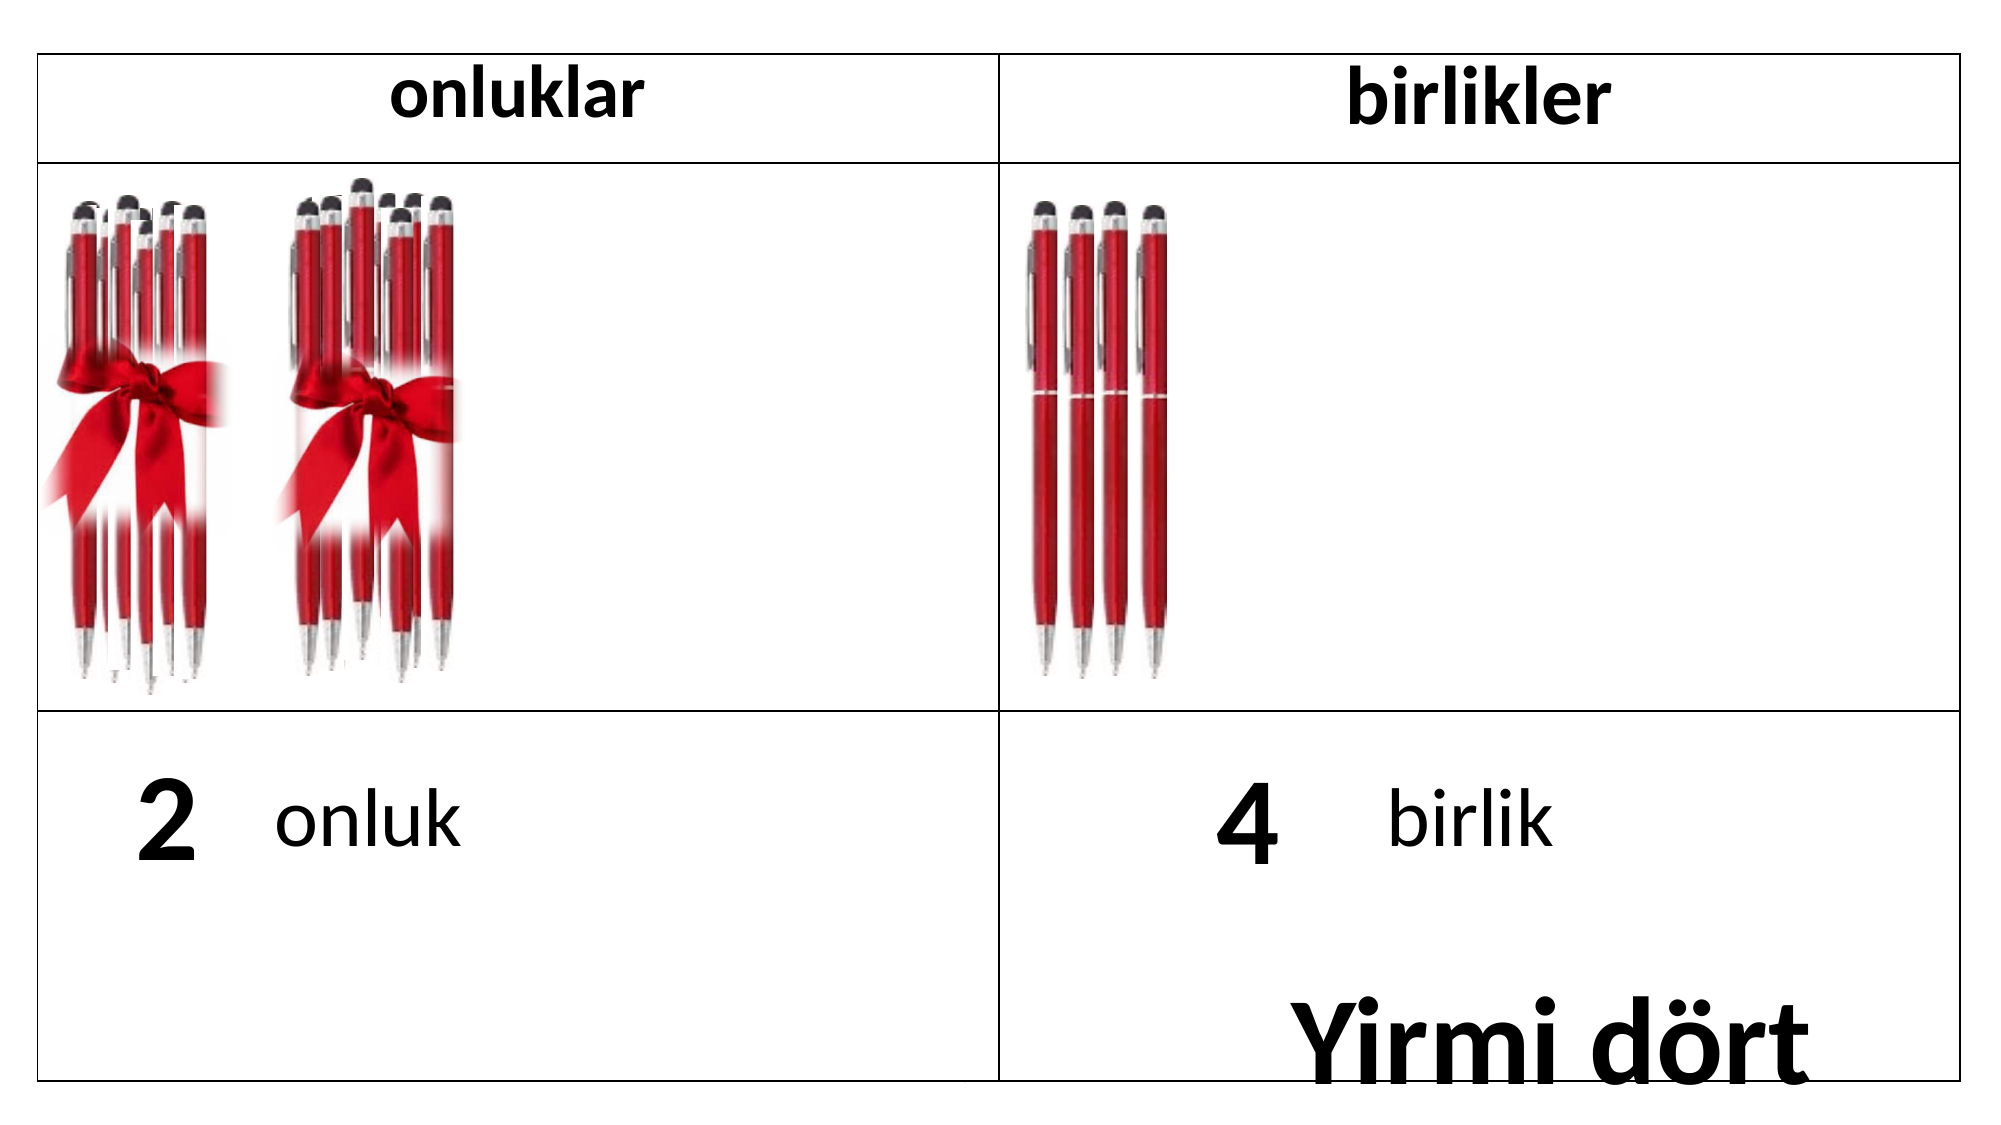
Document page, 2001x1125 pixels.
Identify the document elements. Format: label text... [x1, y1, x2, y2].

text_box 4 [1183, 732, 1383, 898]
table_header birlikler [1000, 55, 1959, 162]
text_box onluk [259, 755, 497, 871]
text_box 2 [120, 727, 245, 893]
table_cell [1000, 164, 1959, 710]
table_header onluklar [38, 55, 998, 162]
text_box birlik [1371, 755, 1569, 871]
picture [37, 195, 234, 695]
table_cell [38, 712, 998, 1080]
table_cell [38, 164, 998, 710]
picture [1024, 201, 1058, 676]
picture [1134, 205, 1167, 679]
picture [1061, 201, 1128, 679]
footer Kazım KAT [662, 1042, 1338, 1103]
table_cell [1000, 712, 1959, 1080]
text_box Yirmi dört [1276, 952, 1832, 1117]
picture [270, 178, 467, 683]
